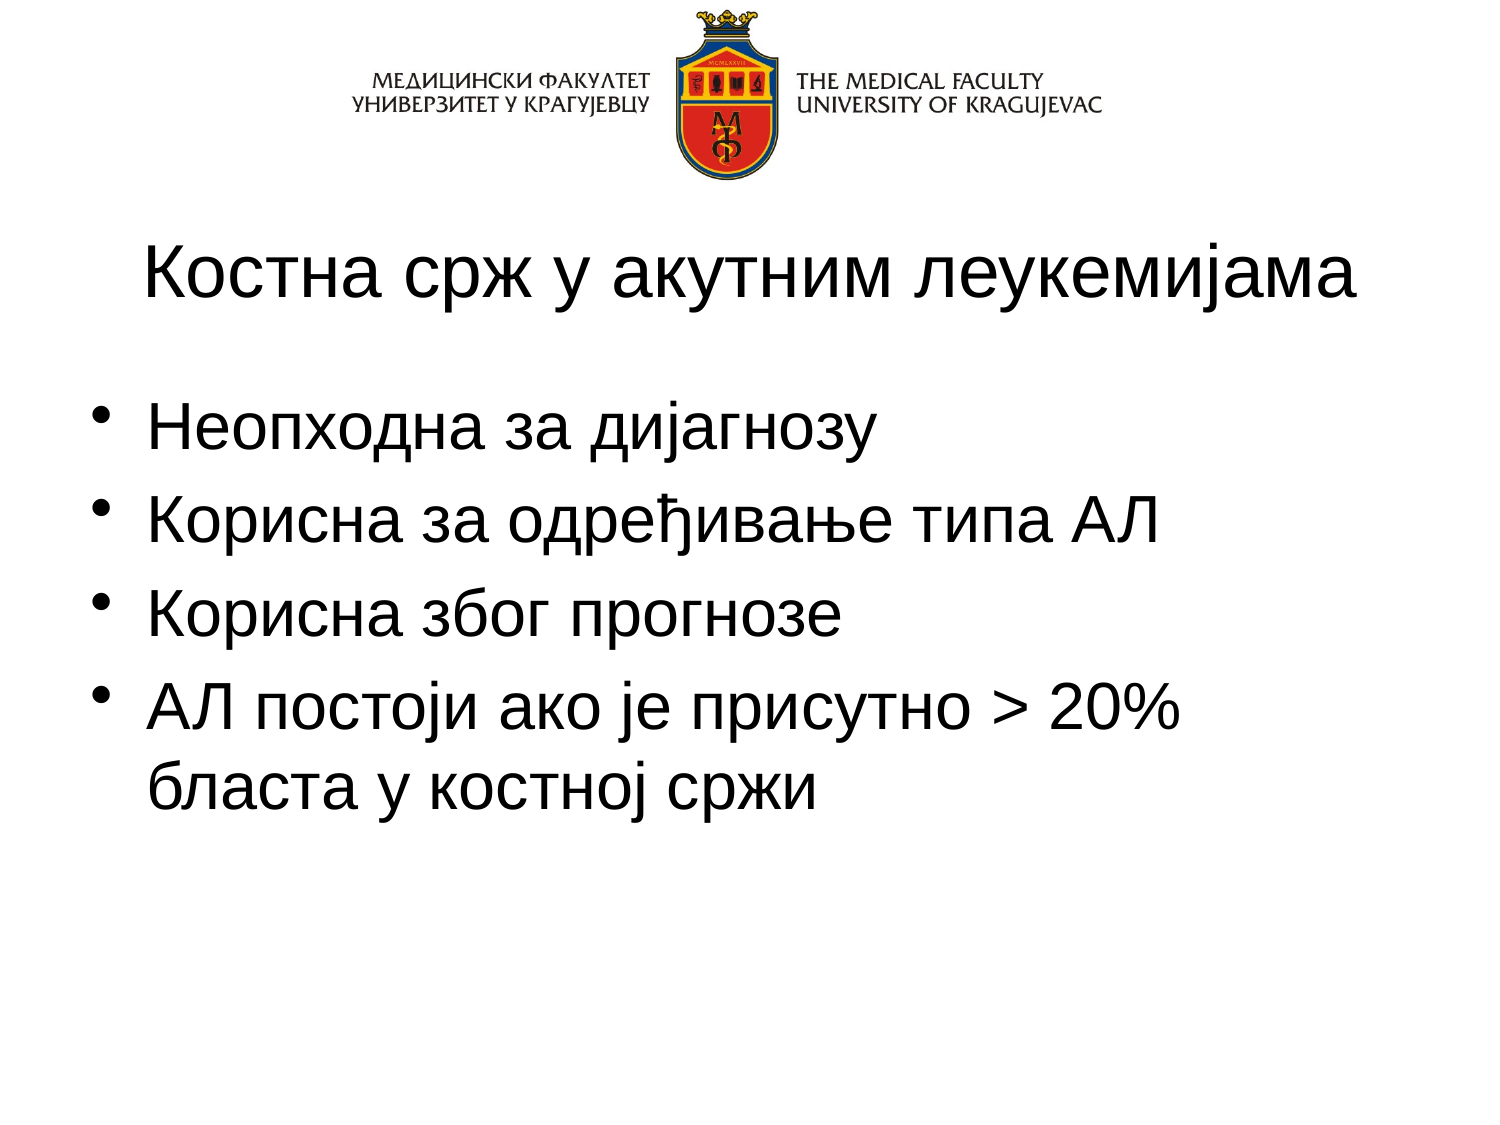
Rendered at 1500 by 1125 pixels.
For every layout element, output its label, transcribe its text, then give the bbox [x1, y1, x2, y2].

title Костна срж у акутним леукемијама [74, 173, 1426, 362]
picture [328, 0, 1125, 173]
list Неопходна за дијагнозу Корисна за одређивање типа АЛ Корисна због прогнозе АЛ постоји ако је присутно > 20% бласта у костној сржи [74, 374, 1426, 1118]
